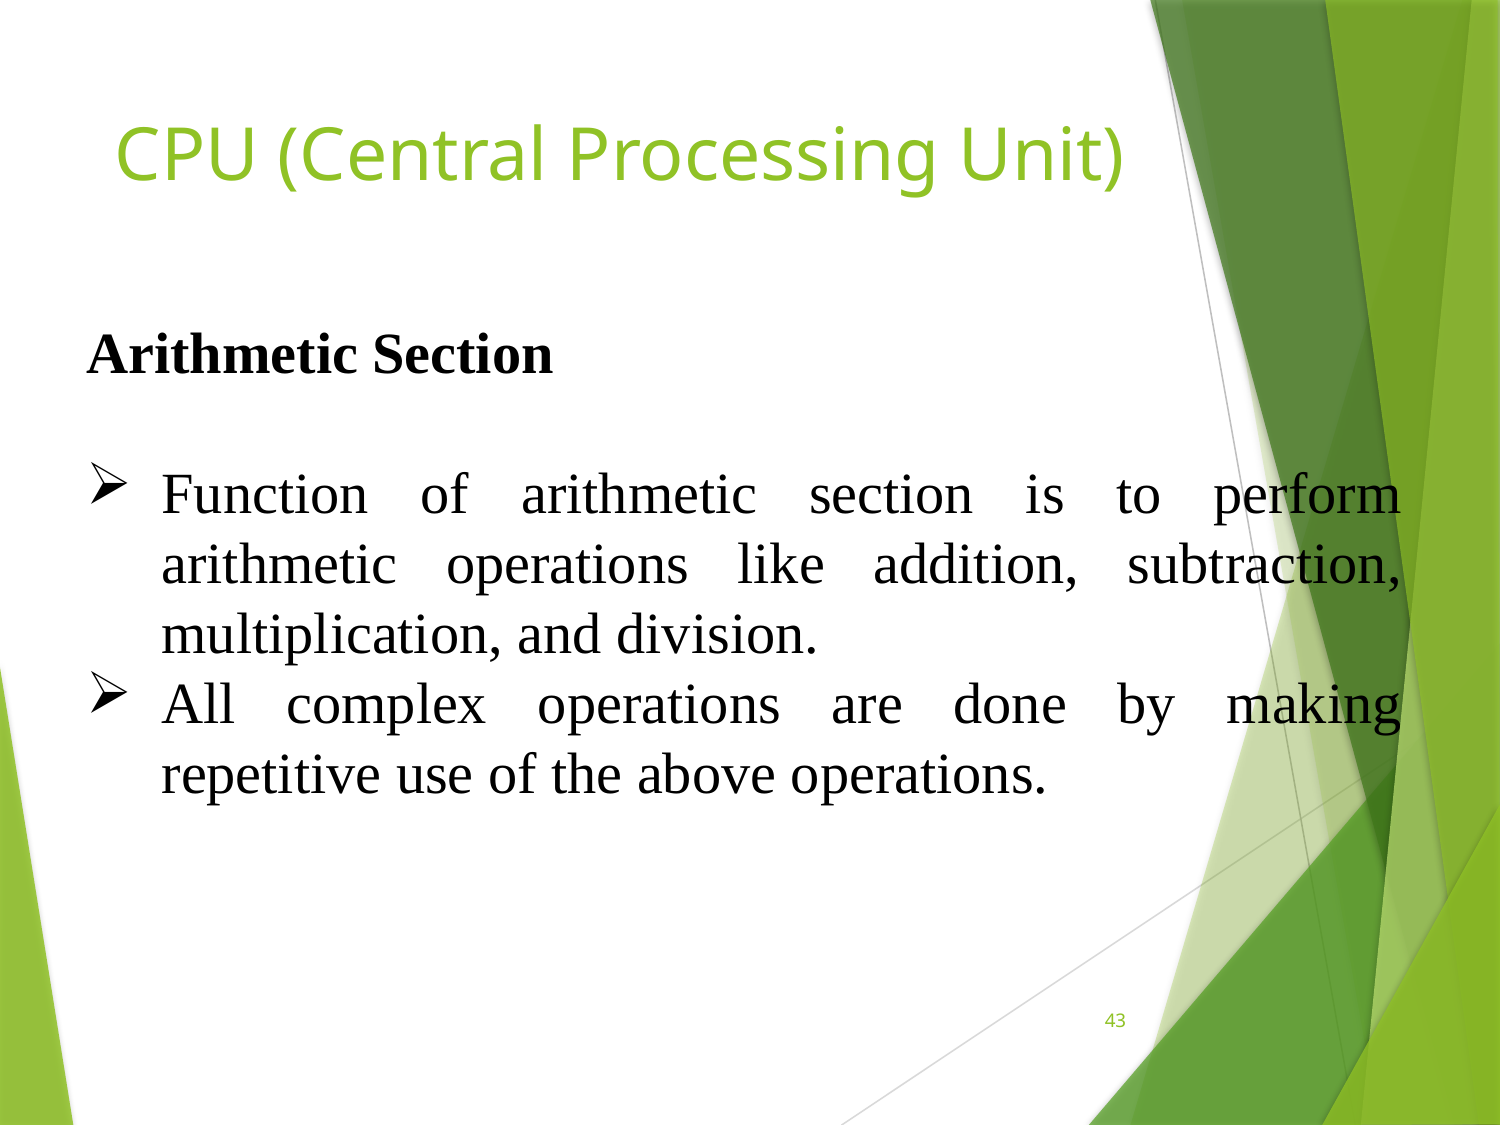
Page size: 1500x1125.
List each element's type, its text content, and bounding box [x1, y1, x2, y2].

title CPU (Central Processing Unit) [99, 99, 1142, 307]
text_box Arithmetic Section Function of arithmetic section is to perform arithmetic operations like addition, subtraction, multiplication, and division. All complex operations are done by making repetitive use of the above operations. [71, 307, 1418, 813]
slide_number 43 [1057, 991, 1142, 1051]
